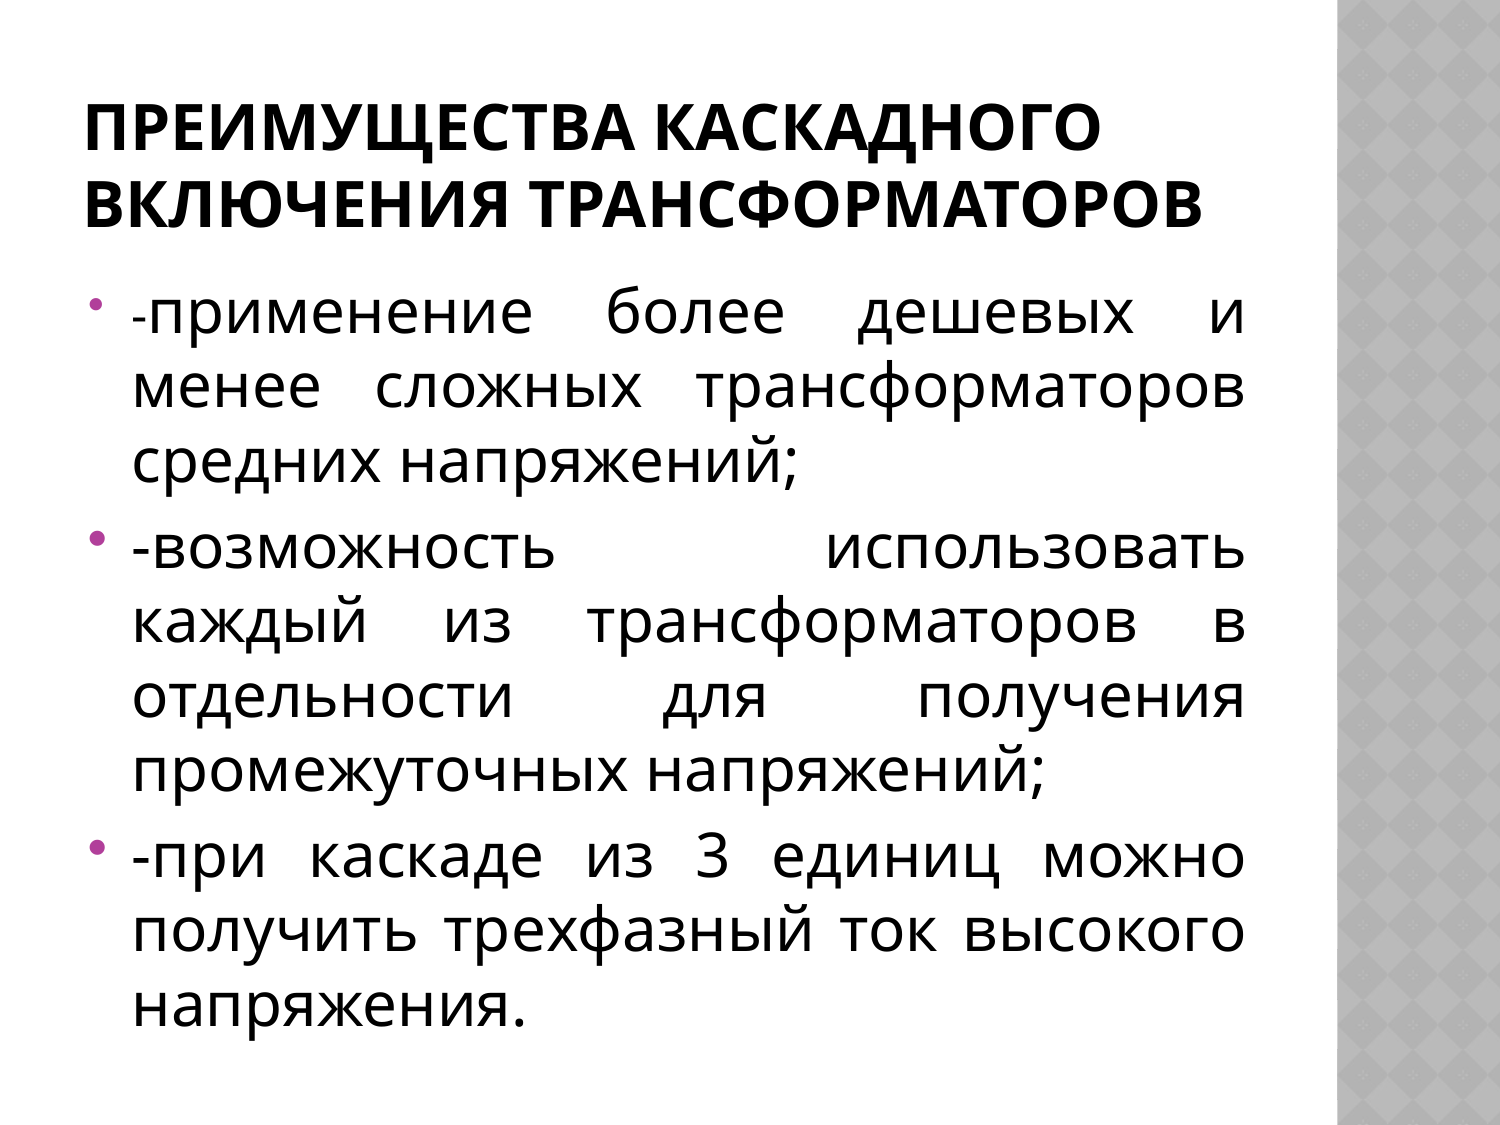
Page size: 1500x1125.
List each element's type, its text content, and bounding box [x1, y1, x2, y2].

list -применение более дешевых и менее сложных трансформаторов средних напряжений; -возможность использовать каждый из трансформаторов в отдельности для получения промежуточных напряжений; -при каскаде из 3 единиц можно получить трехфазный ток высокого напряжения. [75, 264, 1263, 1059]
title Преимущества каскадного включения трансформаторов [75, 52, 1263, 240]
